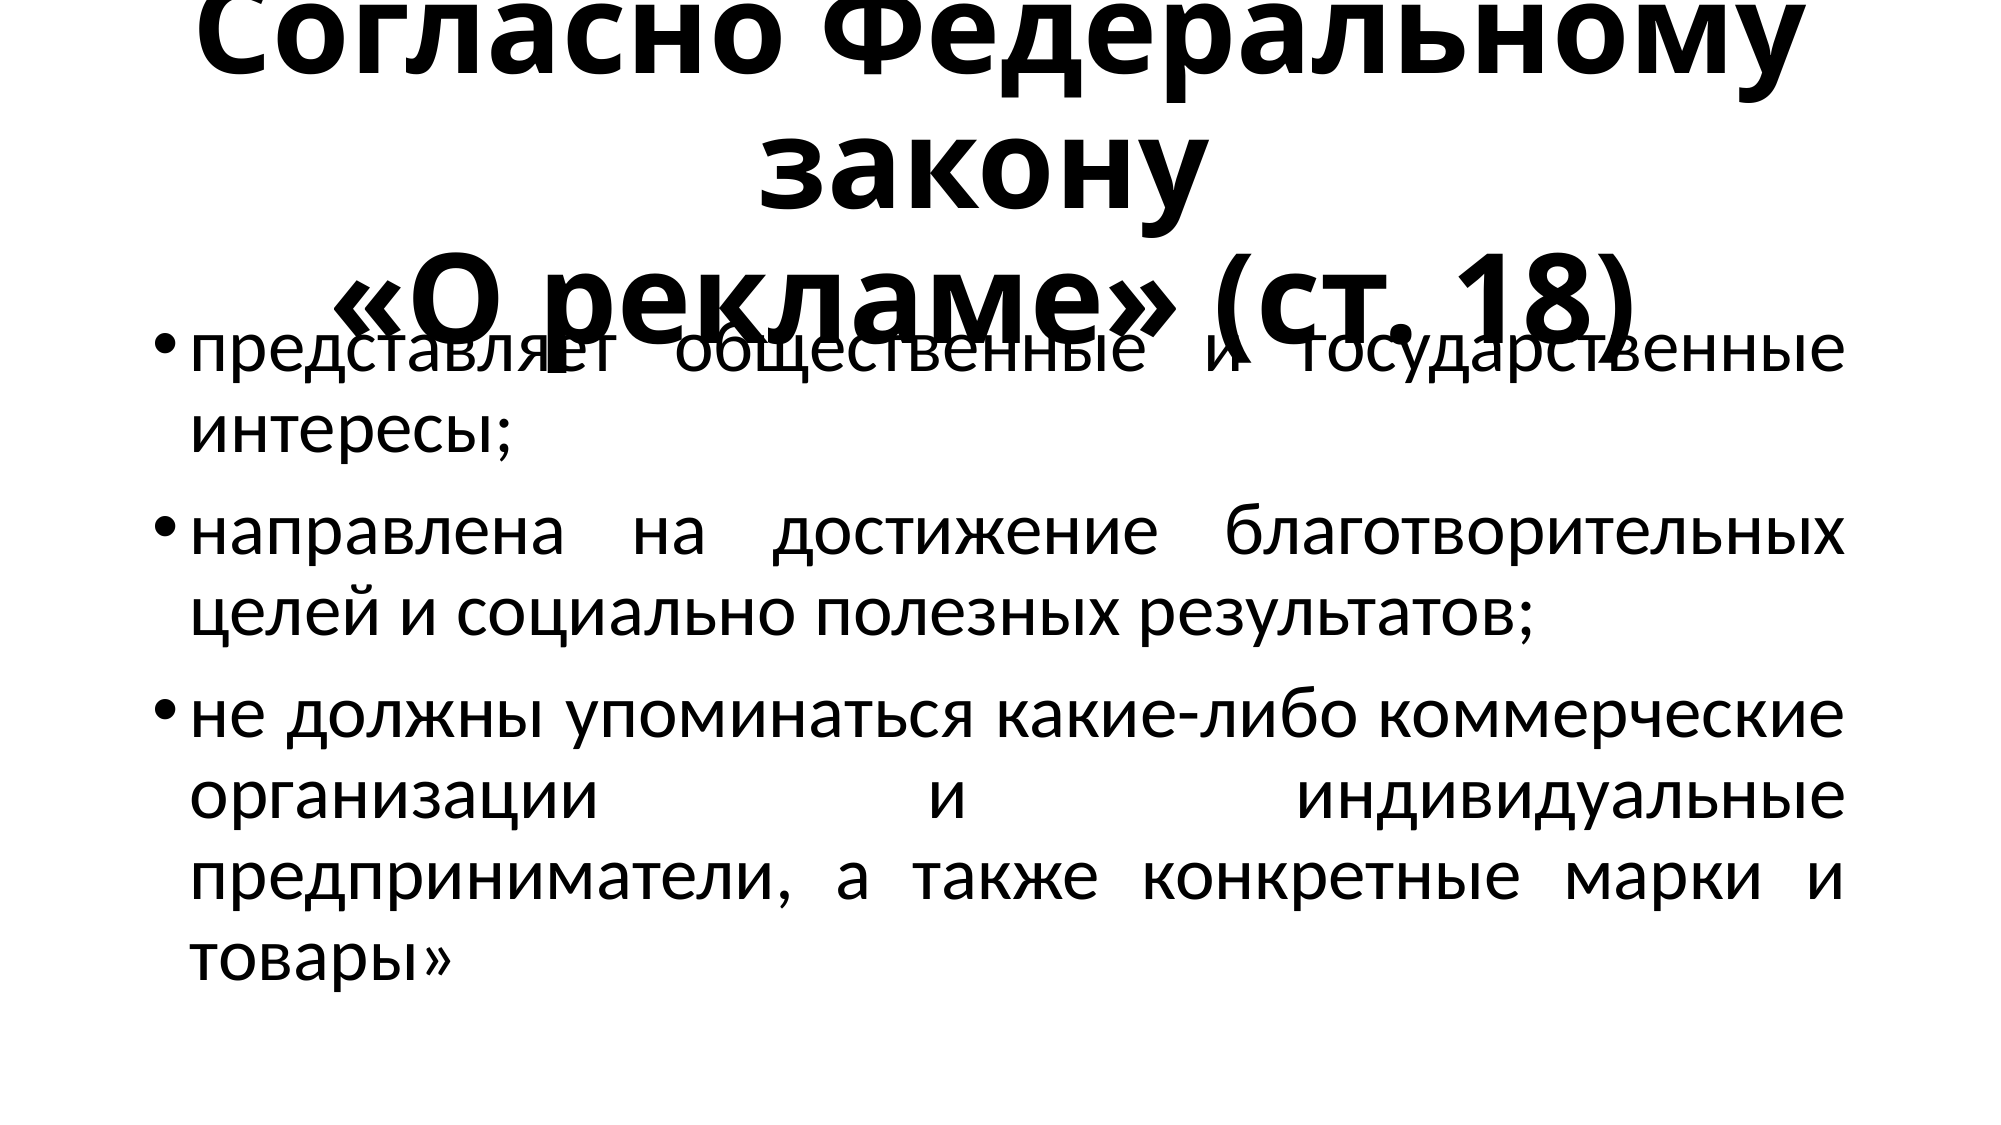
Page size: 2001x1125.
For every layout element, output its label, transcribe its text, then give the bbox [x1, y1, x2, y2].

list представляет общественные и государственные интересы; направлена на достижение благотворительных целей и социально полезных результатов; не должны упоминаться какие-либо коммерческие организации и индивидуальные предприниматели, а также конкретные марки и товары» [137, 299, 1863, 1014]
title Согласно Федеральному закону «О рекламе» (ст. 18) [137, 59, 1863, 278]
